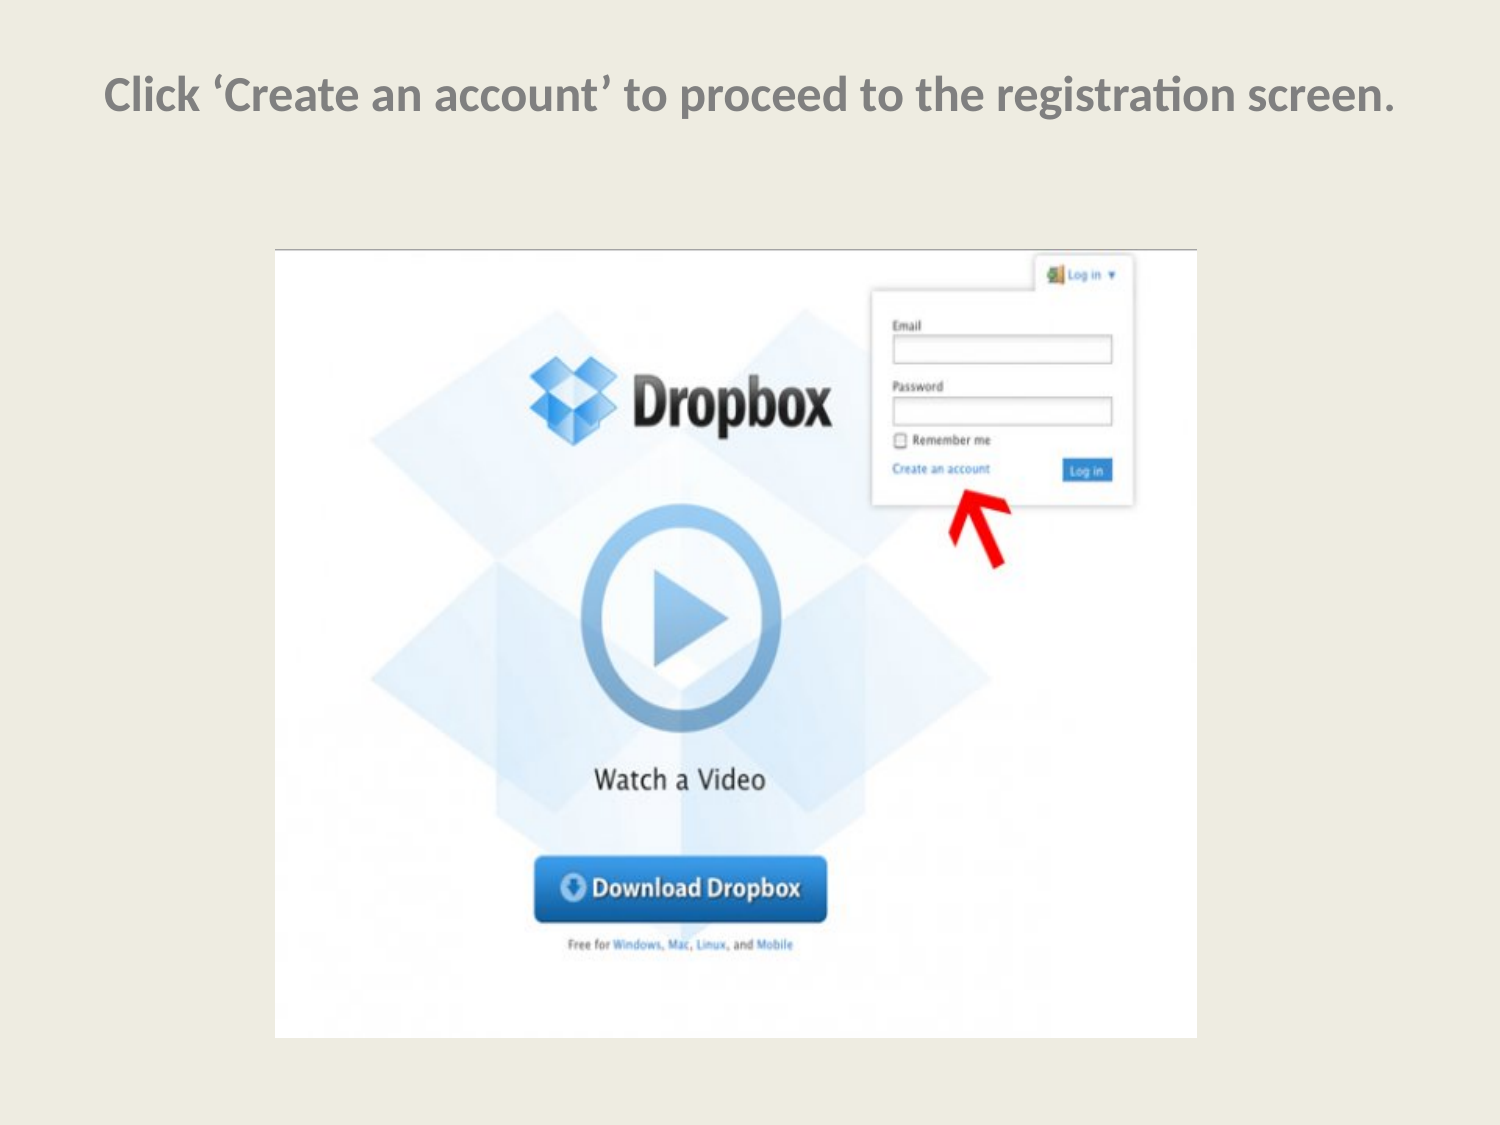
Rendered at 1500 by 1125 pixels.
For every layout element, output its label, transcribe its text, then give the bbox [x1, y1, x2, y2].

title Click ‘Create an account’ to proceed to the registration screen. [75, 24, 1425, 213]
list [274, 249, 1198, 1038]
